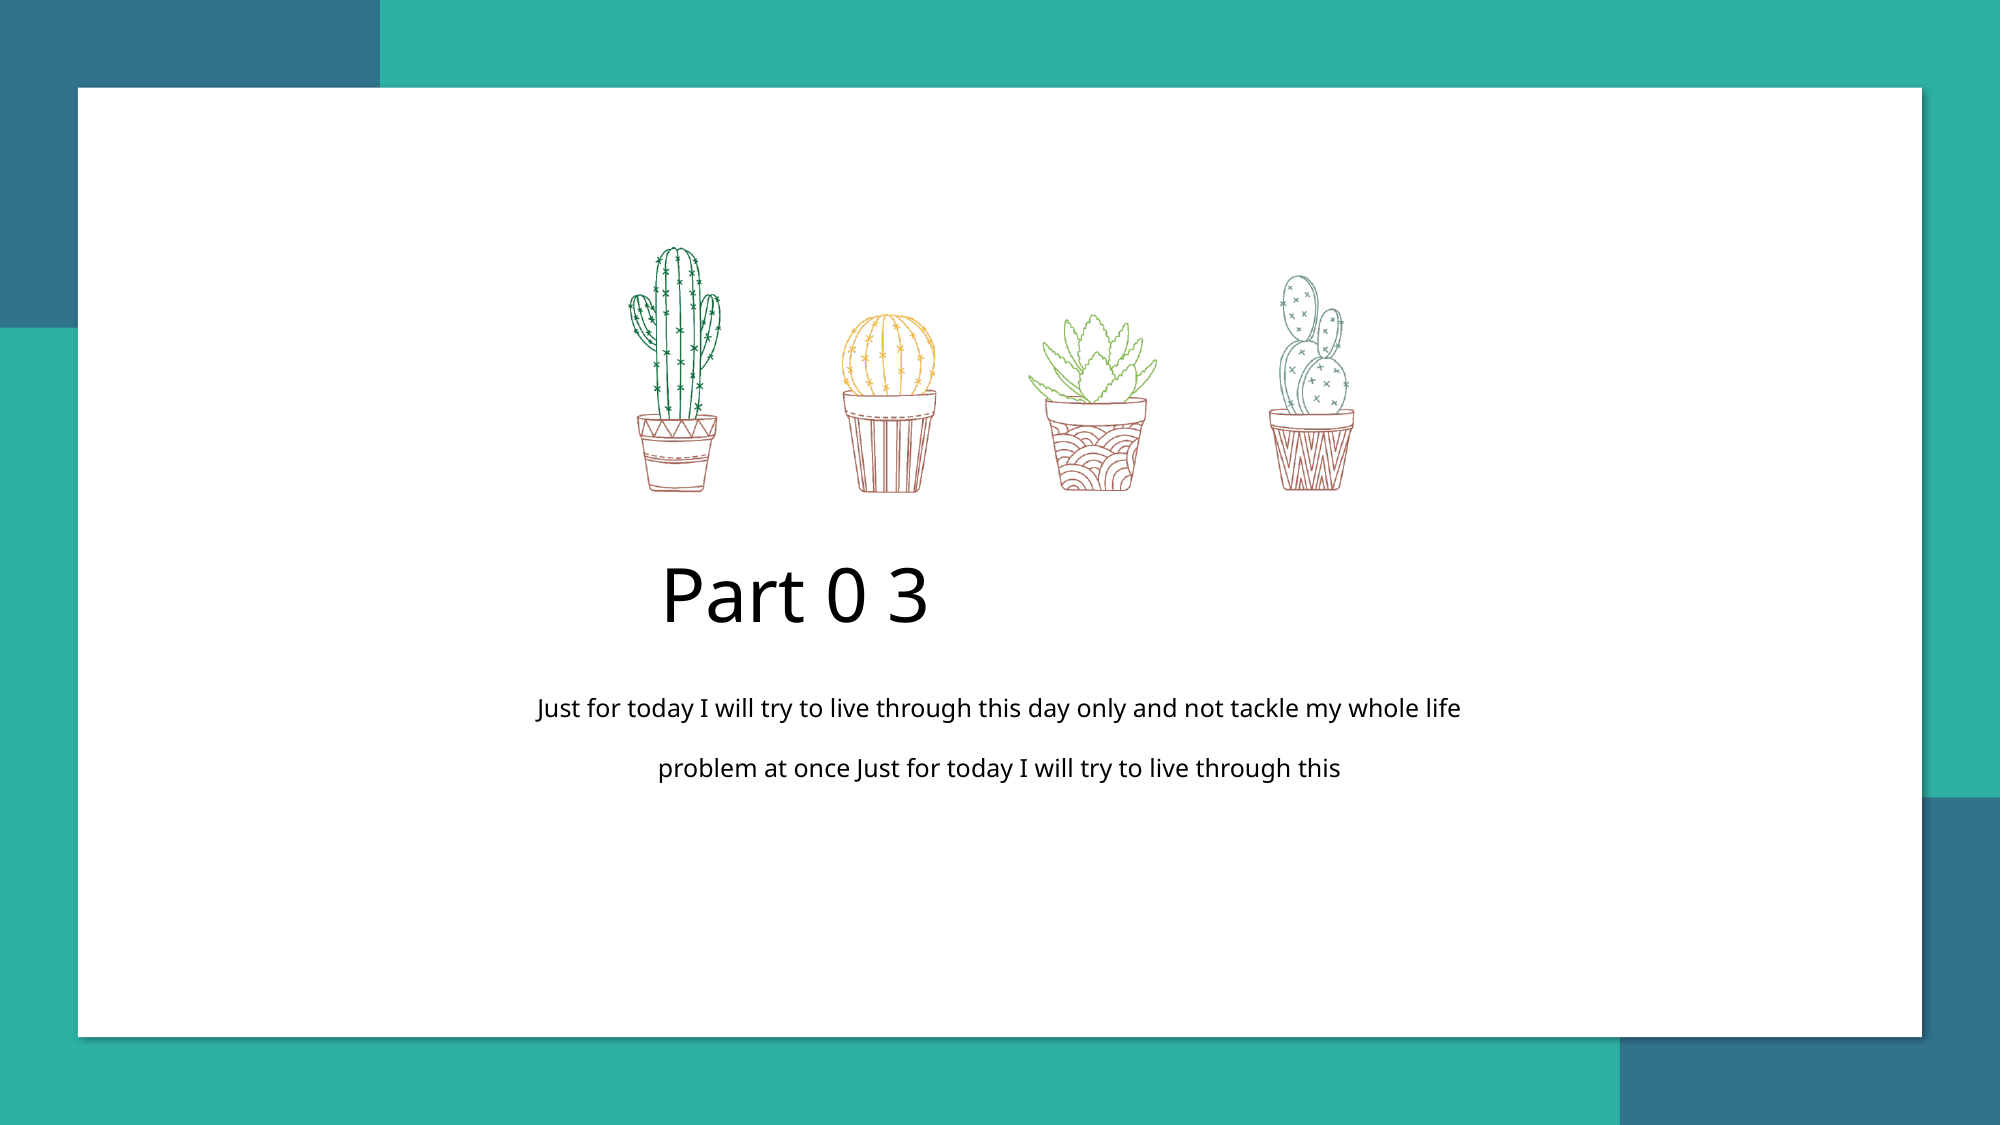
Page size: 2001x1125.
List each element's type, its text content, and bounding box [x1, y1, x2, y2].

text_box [609, 231, 1356, 496]
text_box Part 0 3 [645, 539, 1355, 645]
text_box Just for today I will try to live through this day only and not tackle my whole life problem at once Just for today I will try to live through this [500, 655, 1500, 790]
